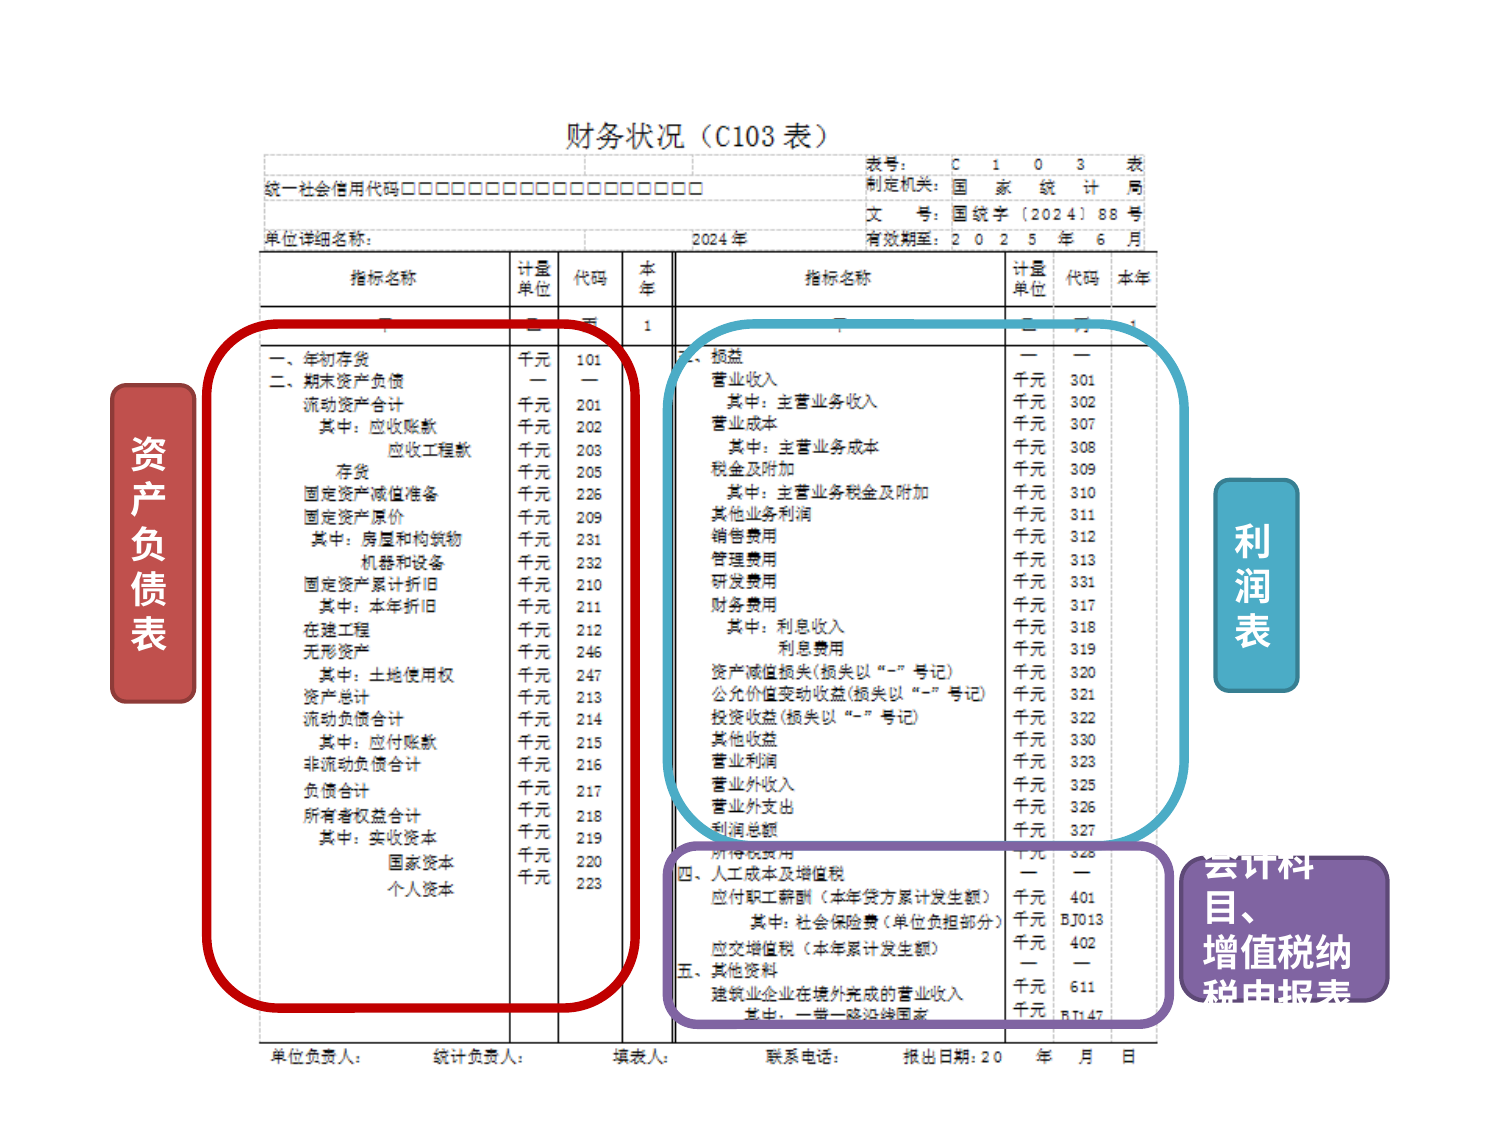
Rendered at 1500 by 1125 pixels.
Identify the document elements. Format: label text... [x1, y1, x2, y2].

text_box [204, 351, 219, 981]
text_box 利润表 [1213, 477, 1300, 693]
text_box 资产负债表 [110, 383, 197, 704]
picture [224, 113, 1182, 1089]
text_box 会计科目、 增值税纳税申报表 [1186, 855, 1390, 1003]
